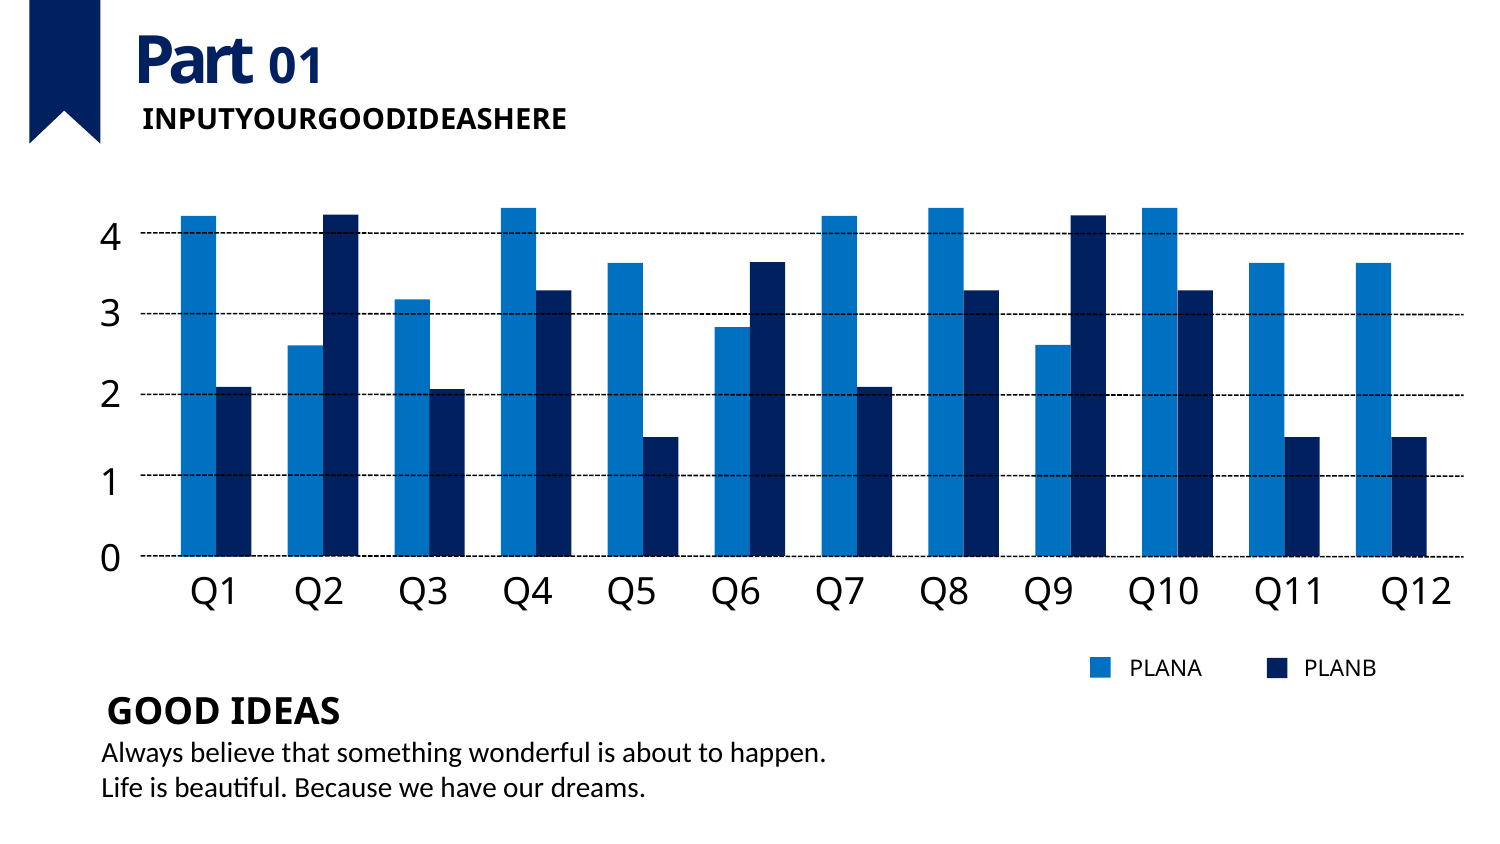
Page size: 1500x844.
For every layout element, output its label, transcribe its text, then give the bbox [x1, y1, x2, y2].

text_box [821, 242, 893, 311]
text_box Q1 [174, 565, 256, 620]
text_box Q2 [278, 565, 360, 620]
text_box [180, 323, 252, 392]
text_box Q8 [904, 565, 985, 620]
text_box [928, 323, 1000, 392]
text_box Q9 [1008, 565, 1089, 620]
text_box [714, 323, 786, 392]
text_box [180, 485, 252, 554]
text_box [180, 242, 252, 311]
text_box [500, 242, 572, 311]
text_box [607, 323, 679, 392]
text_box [287, 323, 359, 392]
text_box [287, 242, 359, 311]
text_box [1141, 404, 1214, 473]
text_box PLANB [1288, 646, 1392, 689]
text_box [928, 404, 1000, 473]
text_box Part 01 [118, 9, 341, 104]
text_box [821, 323, 893, 392]
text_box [607, 404, 679, 473]
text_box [1141, 323, 1214, 392]
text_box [1141, 242, 1214, 311]
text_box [394, 299, 465, 311]
text_box Q10 [1112, 565, 1215, 620]
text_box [928, 242, 1000, 311]
text_box GOOD IDEAS [91, 679, 356, 725]
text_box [928, 485, 1000, 554]
text_box [1265, 656, 1288, 680]
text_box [1035, 323, 1107, 392]
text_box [500, 485, 572, 554]
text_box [394, 485, 465, 554]
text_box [714, 485, 786, 554]
text_box 1 [85, 450, 137, 511]
text_box [27, 0, 103, 146]
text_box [1035, 404, 1107, 473]
text_box Q7 [799, 565, 881, 620]
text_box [1355, 404, 1427, 473]
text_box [1248, 404, 1320, 473]
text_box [714, 261, 786, 311]
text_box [180, 404, 252, 473]
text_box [1248, 323, 1320, 392]
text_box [821, 215, 893, 231]
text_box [180, 215, 252, 231]
text_box PLANA [1114, 646, 1218, 689]
text_box [1088, 655, 1113, 680]
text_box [1355, 323, 1427, 392]
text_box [1141, 207, 1214, 231]
text_box Q4 [487, 565, 568, 620]
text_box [1248, 485, 1320, 554]
text_box Q11 [1239, 565, 1341, 620]
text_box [607, 485, 679, 554]
text_box 2 [85, 363, 137, 423]
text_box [821, 485, 893, 554]
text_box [1141, 485, 1214, 554]
text_box Q5 [591, 565, 672, 620]
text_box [287, 214, 359, 231]
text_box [821, 404, 893, 473]
text_box 4 [85, 205, 137, 266]
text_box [1248, 262, 1320, 311]
text_box Q6 [695, 565, 777, 620]
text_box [607, 262, 679, 311]
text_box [287, 485, 359, 554]
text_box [1035, 242, 1107, 311]
text_box Always believe that something wonderful is about to happen. Life is beautiful. Because we have our dreams. [86, 725, 843, 811]
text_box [714, 404, 786, 473]
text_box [1035, 485, 1107, 554]
text_box Q12 [1365, 559, 1468, 620]
text_box 0 [85, 526, 137, 587]
text_box Q3 [383, 565, 464, 620]
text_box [928, 207, 1000, 231]
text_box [500, 404, 572, 473]
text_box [1355, 485, 1427, 554]
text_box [1355, 262, 1427, 311]
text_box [1035, 215, 1107, 231]
text_box INPUTYOURGOODIDEASHERE [127, 93, 583, 143]
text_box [500, 323, 572, 392]
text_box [394, 404, 465, 473]
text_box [287, 404, 359, 473]
text_box 3 [85, 281, 137, 342]
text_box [394, 323, 465, 392]
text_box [500, 207, 572, 231]
